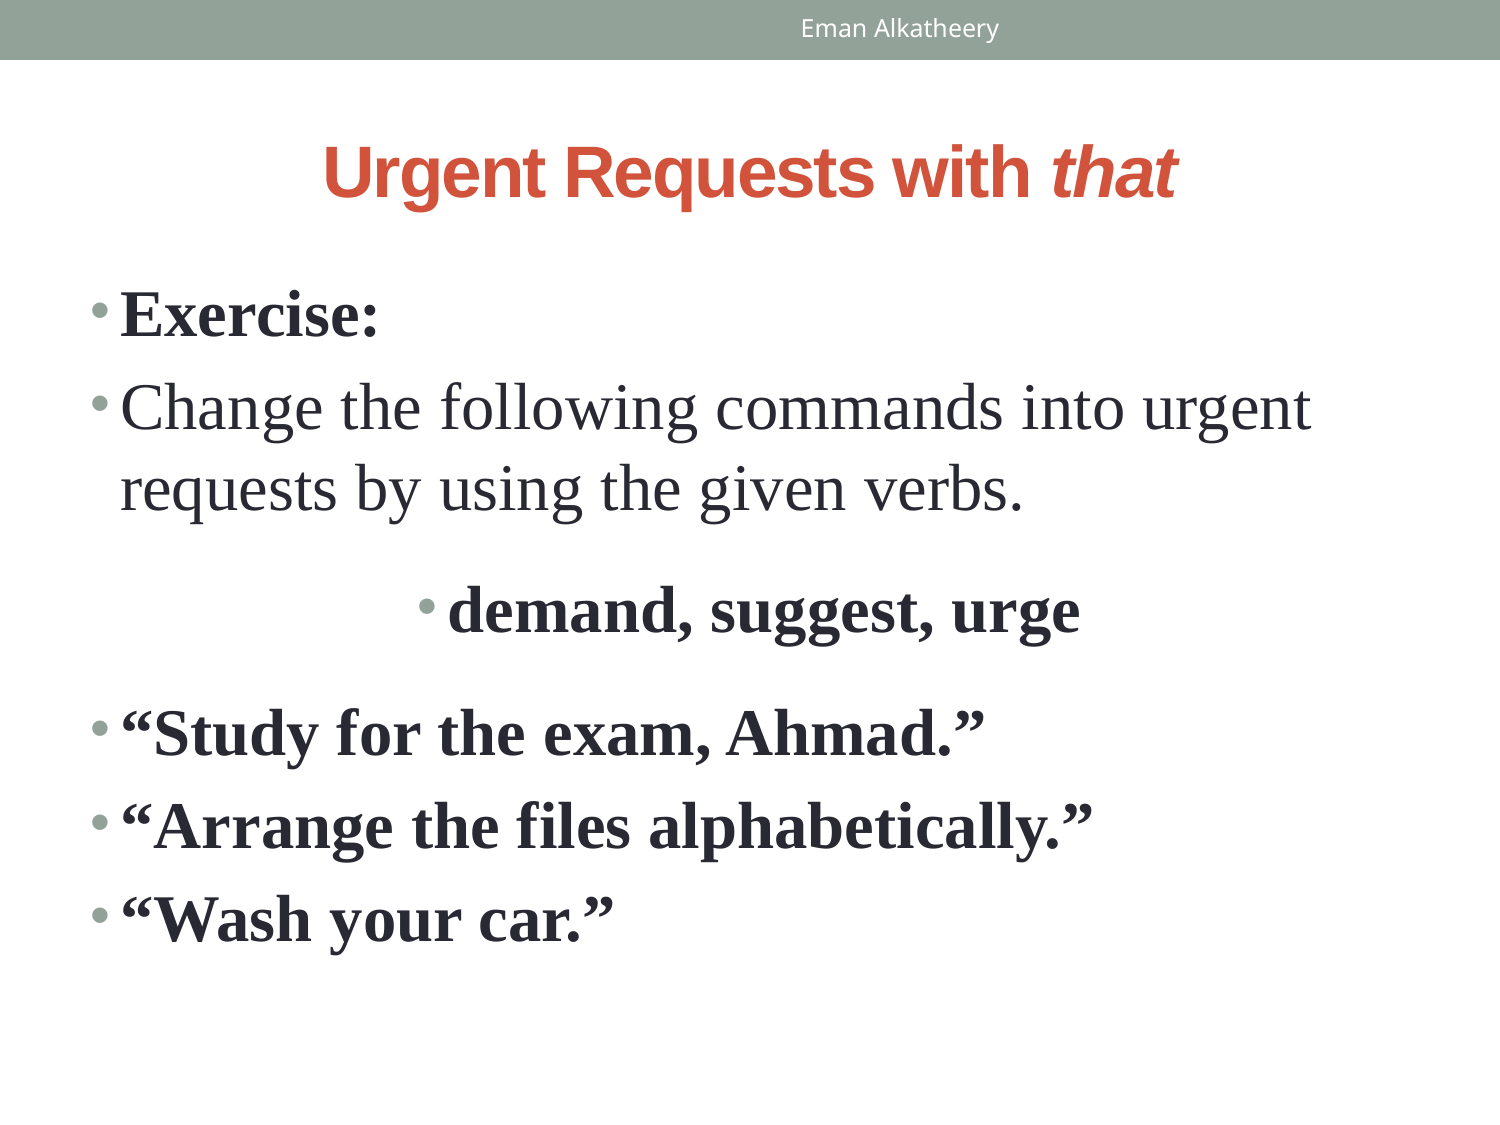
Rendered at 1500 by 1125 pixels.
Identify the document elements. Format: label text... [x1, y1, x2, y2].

footer Eman Alkatheery [562, 3, 1238, 57]
list Exercise: Change the following commands into urgent requests by using the given verbs. demand, suggest, urge “Study for the exam, Ahmad.” “Arrange the files alphabetically.” “Wash your car.” [75, 262, 1425, 1063]
title Urgent Requests with that [75, 87, 1425, 250]
